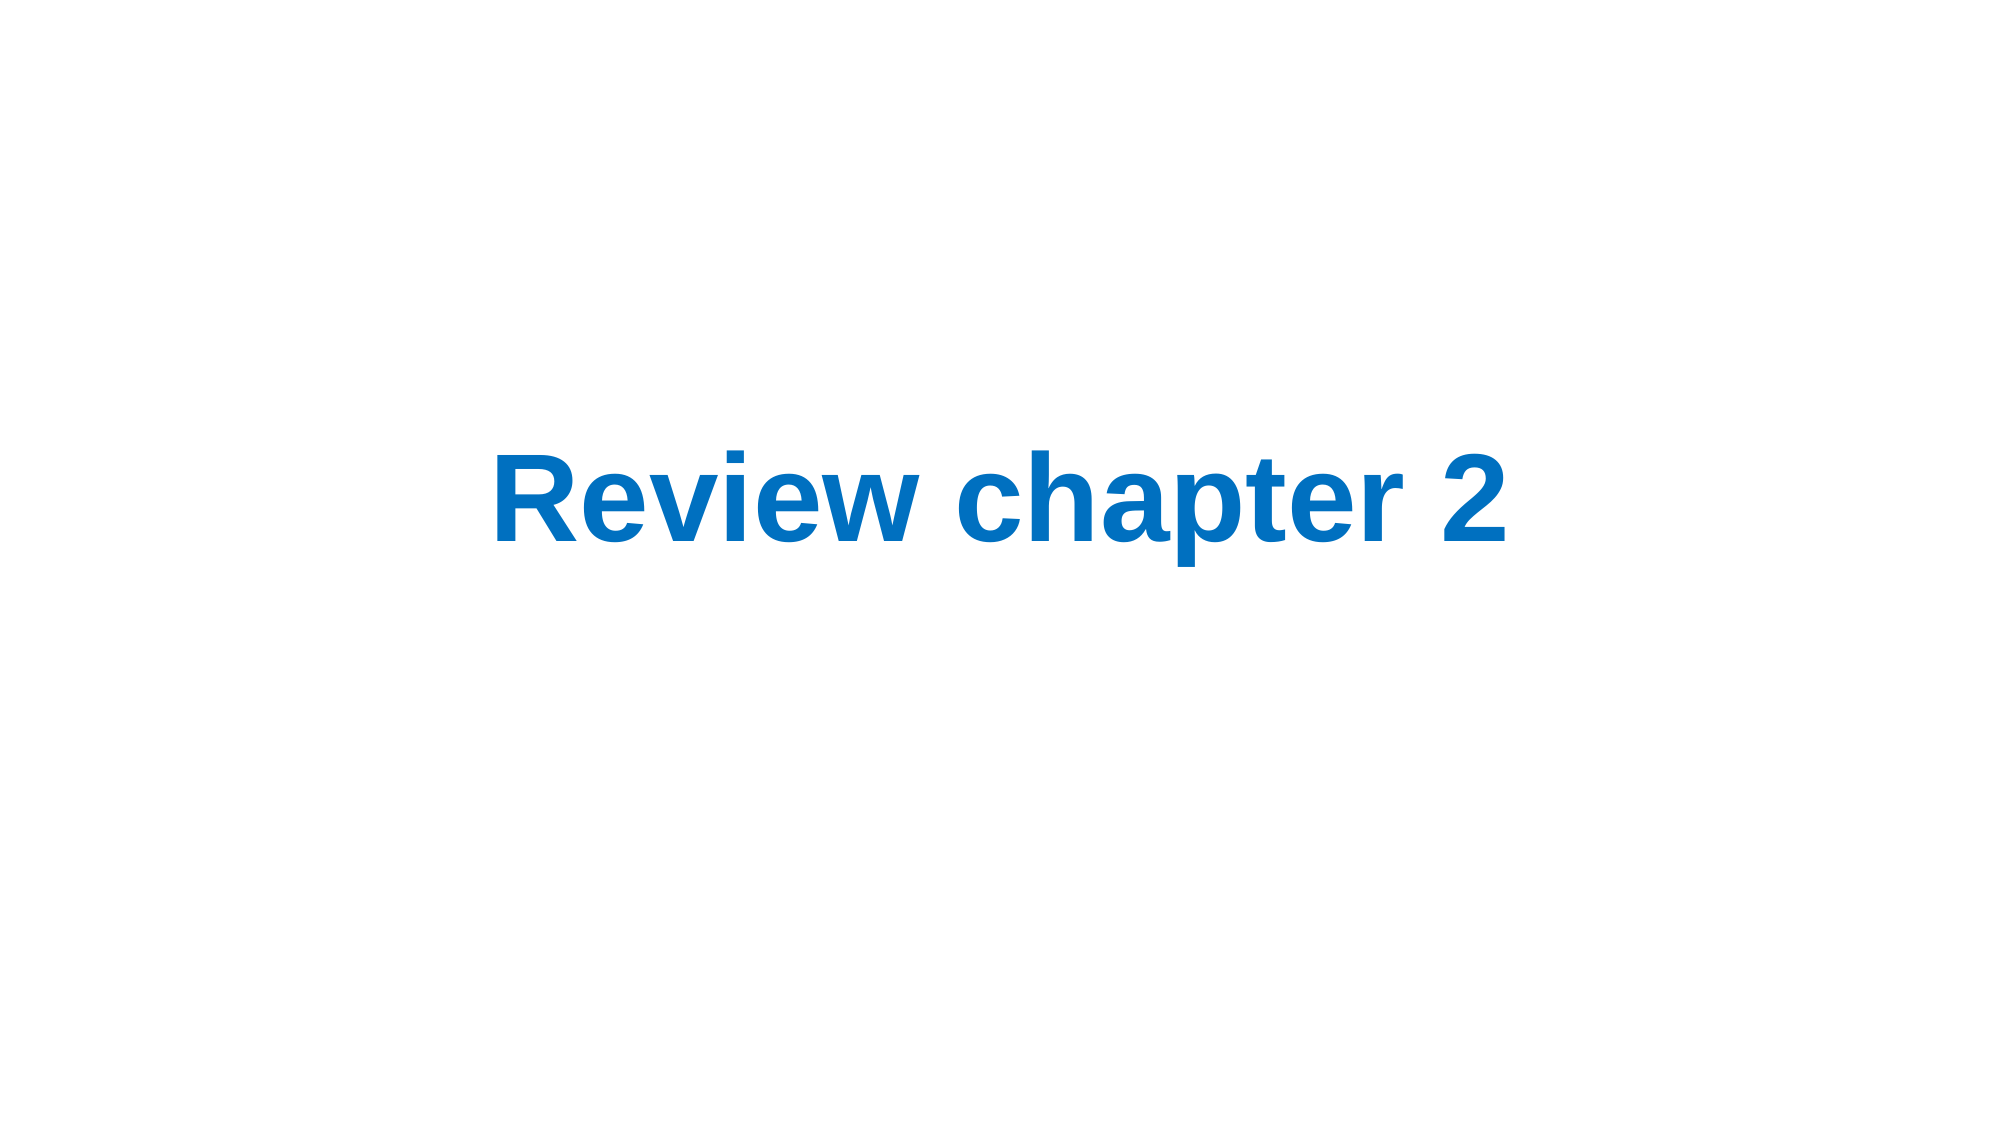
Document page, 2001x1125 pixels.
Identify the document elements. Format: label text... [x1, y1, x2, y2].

title Review chapter 2 [249, 184, 1750, 576]
